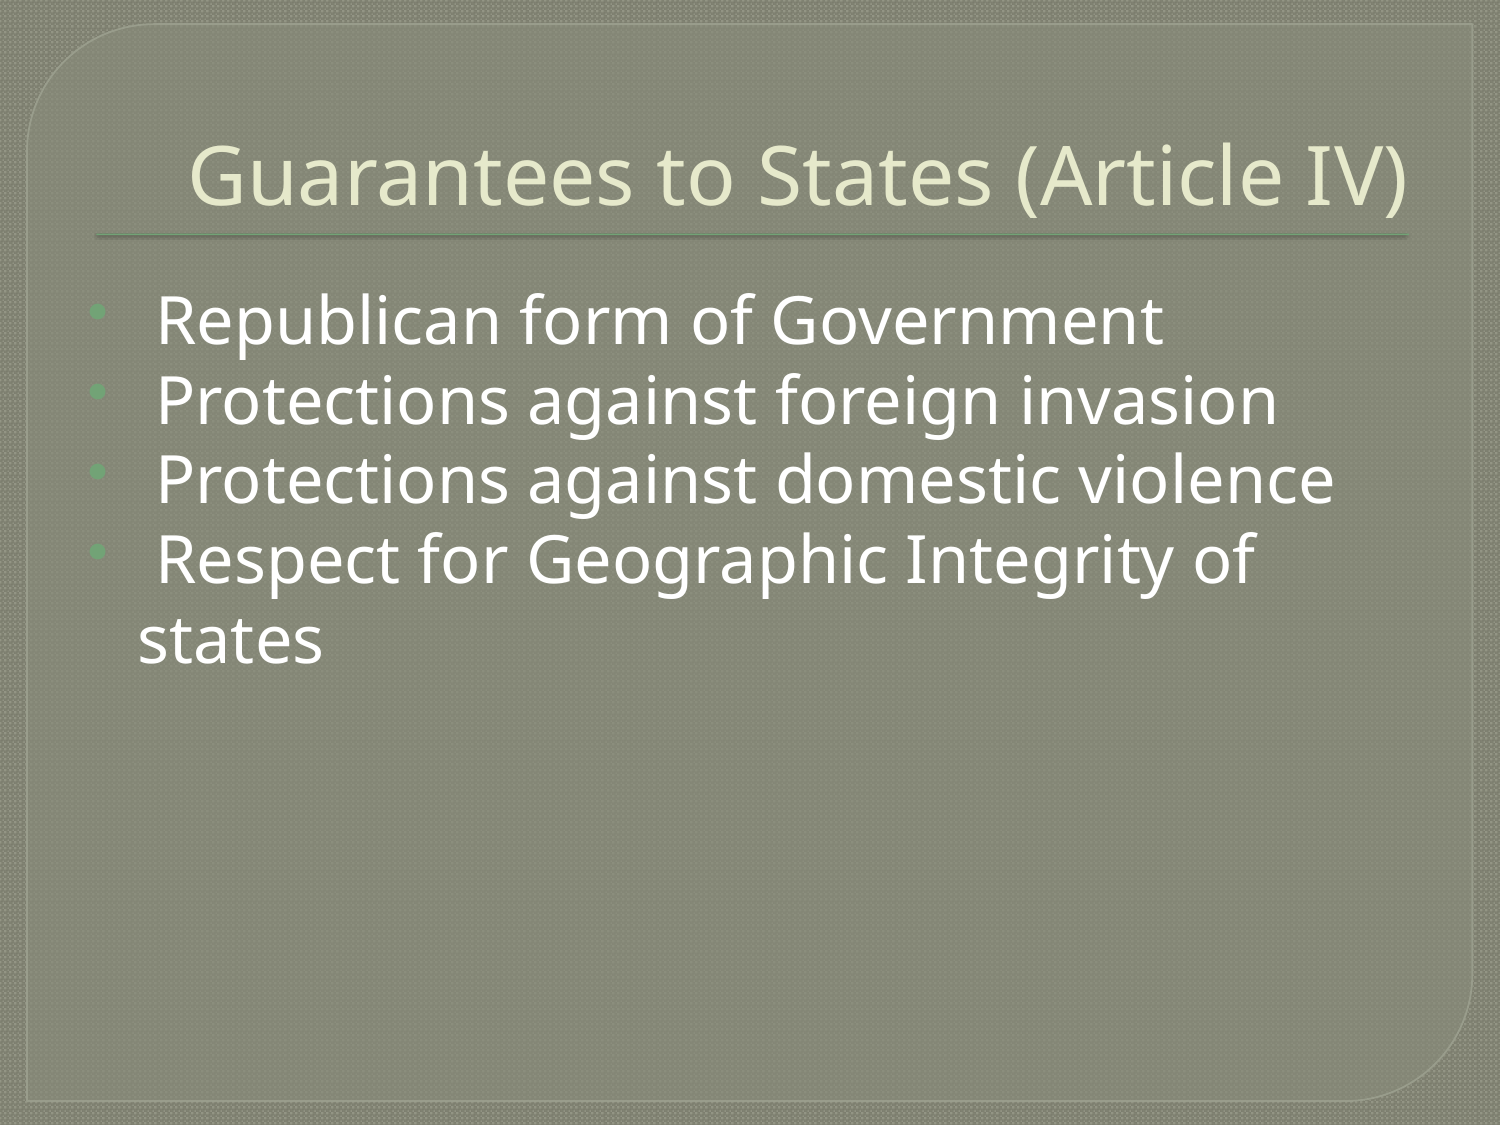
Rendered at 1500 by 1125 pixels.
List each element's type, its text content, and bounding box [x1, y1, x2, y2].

title Guarantees to States (Article IV) [75, 41, 1425, 230]
list Republican form of Government Protections against foreign invasion Protections against domestic violence Respect for Geographic Integrity of states [75, 270, 1425, 1013]
